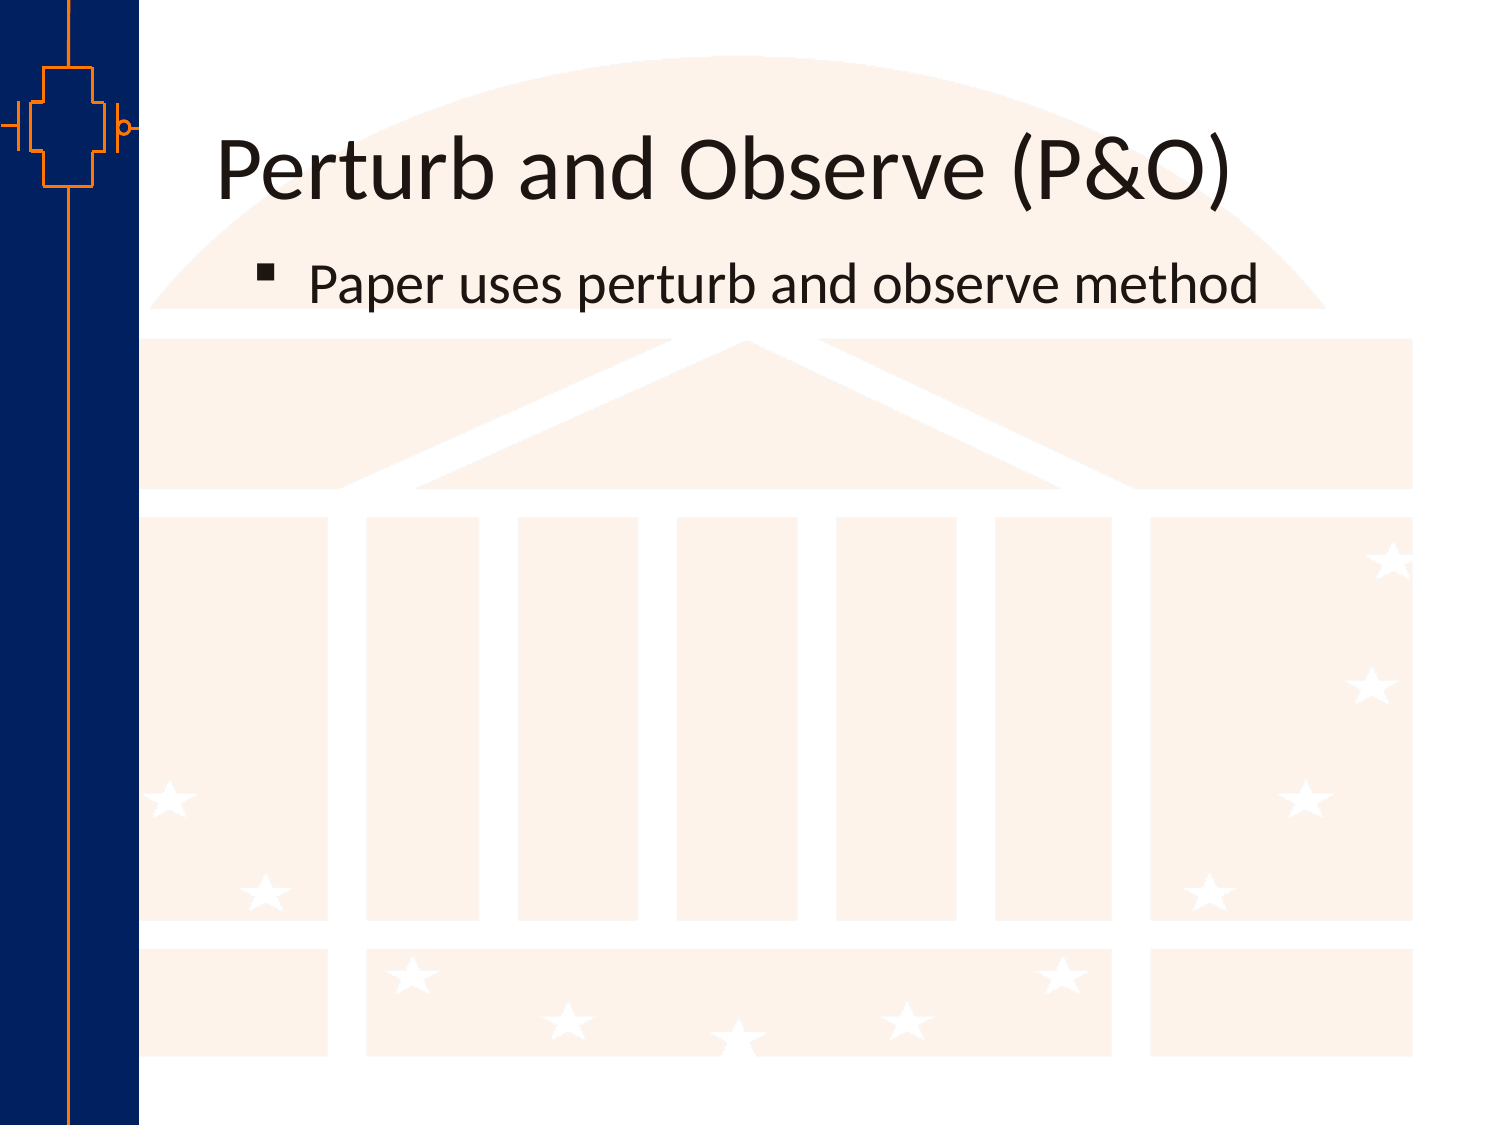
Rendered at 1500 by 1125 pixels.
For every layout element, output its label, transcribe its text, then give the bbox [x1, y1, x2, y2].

list Paper uses perturb and observe method [200, 237, 1425, 963]
title Perturb and Observe (P&O) [200, 37, 1388, 225]
